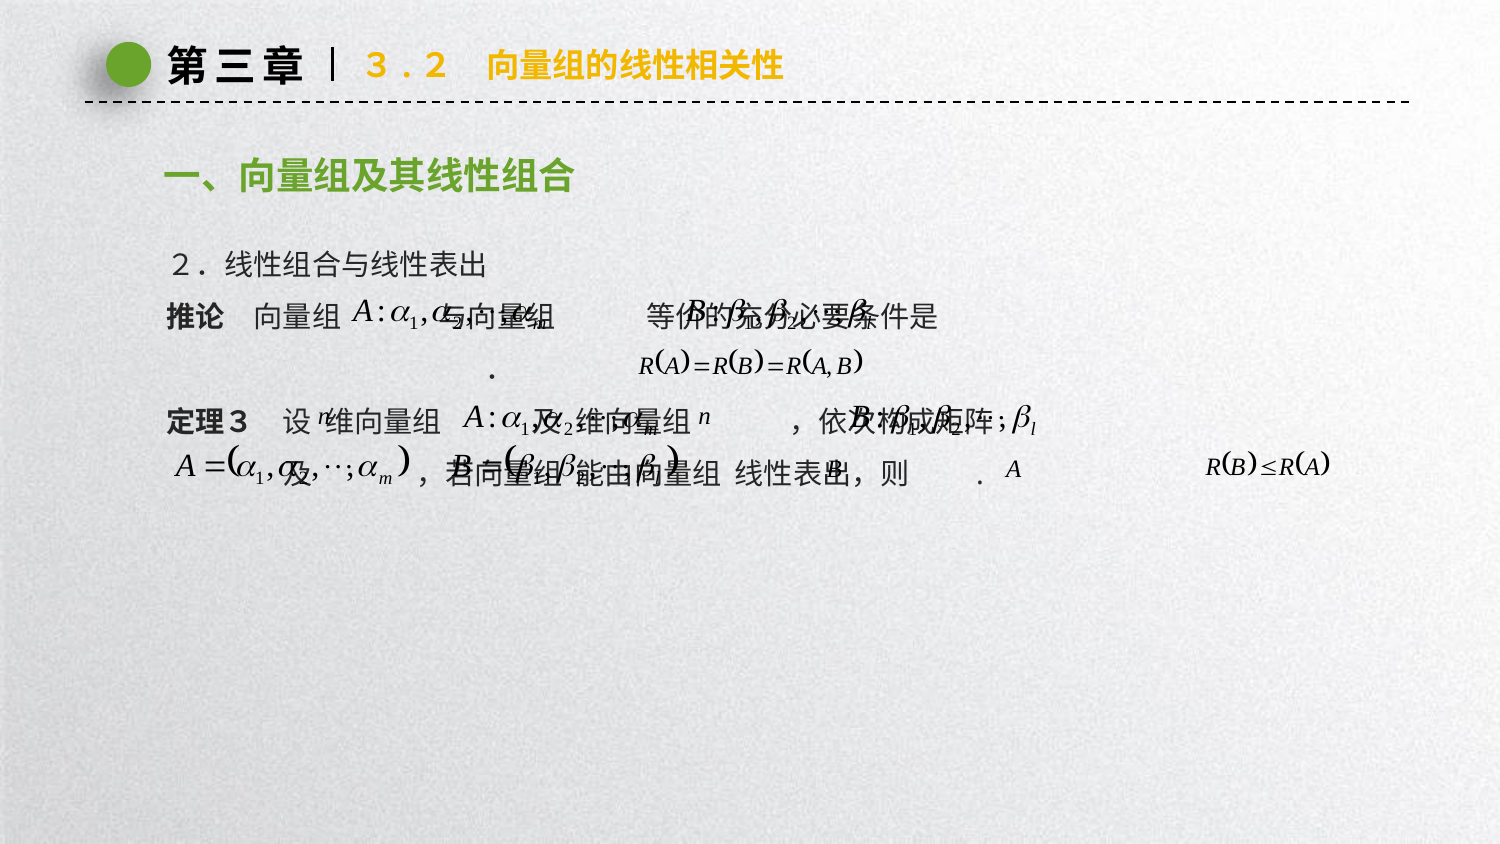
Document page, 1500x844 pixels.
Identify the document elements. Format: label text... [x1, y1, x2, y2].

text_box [456, 395, 665, 445]
text_box [104, 39, 152, 90]
picture [0, 0, 1500, 844]
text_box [1000, 454, 1026, 482]
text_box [694, 407, 716, 432]
text_box 一、向量组及其线性组合 [148, 144, 1360, 205]
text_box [445, 443, 681, 493]
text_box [1200, 450, 1333, 486]
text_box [633, 348, 866, 385]
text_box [821, 454, 848, 482]
text_box 第三章 [152, 32, 320, 97]
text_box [679, 289, 880, 339]
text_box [313, 407, 336, 432]
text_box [844, 395, 1044, 445]
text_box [345, 289, 554, 339]
text_box ２．线性组合与线性表出 推论 向量组 与向量组 等价的充分必要条件是 ． 定理３ 设 维向量组 及 维向量组 ，依次构成矩阵 及 ，若向量组 能由向量组 线性表出，则 . [151, 220, 1362, 498]
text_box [168, 443, 412, 493]
text_box ３.２ 向量组的线性相关性 [346, 37, 800, 92]
